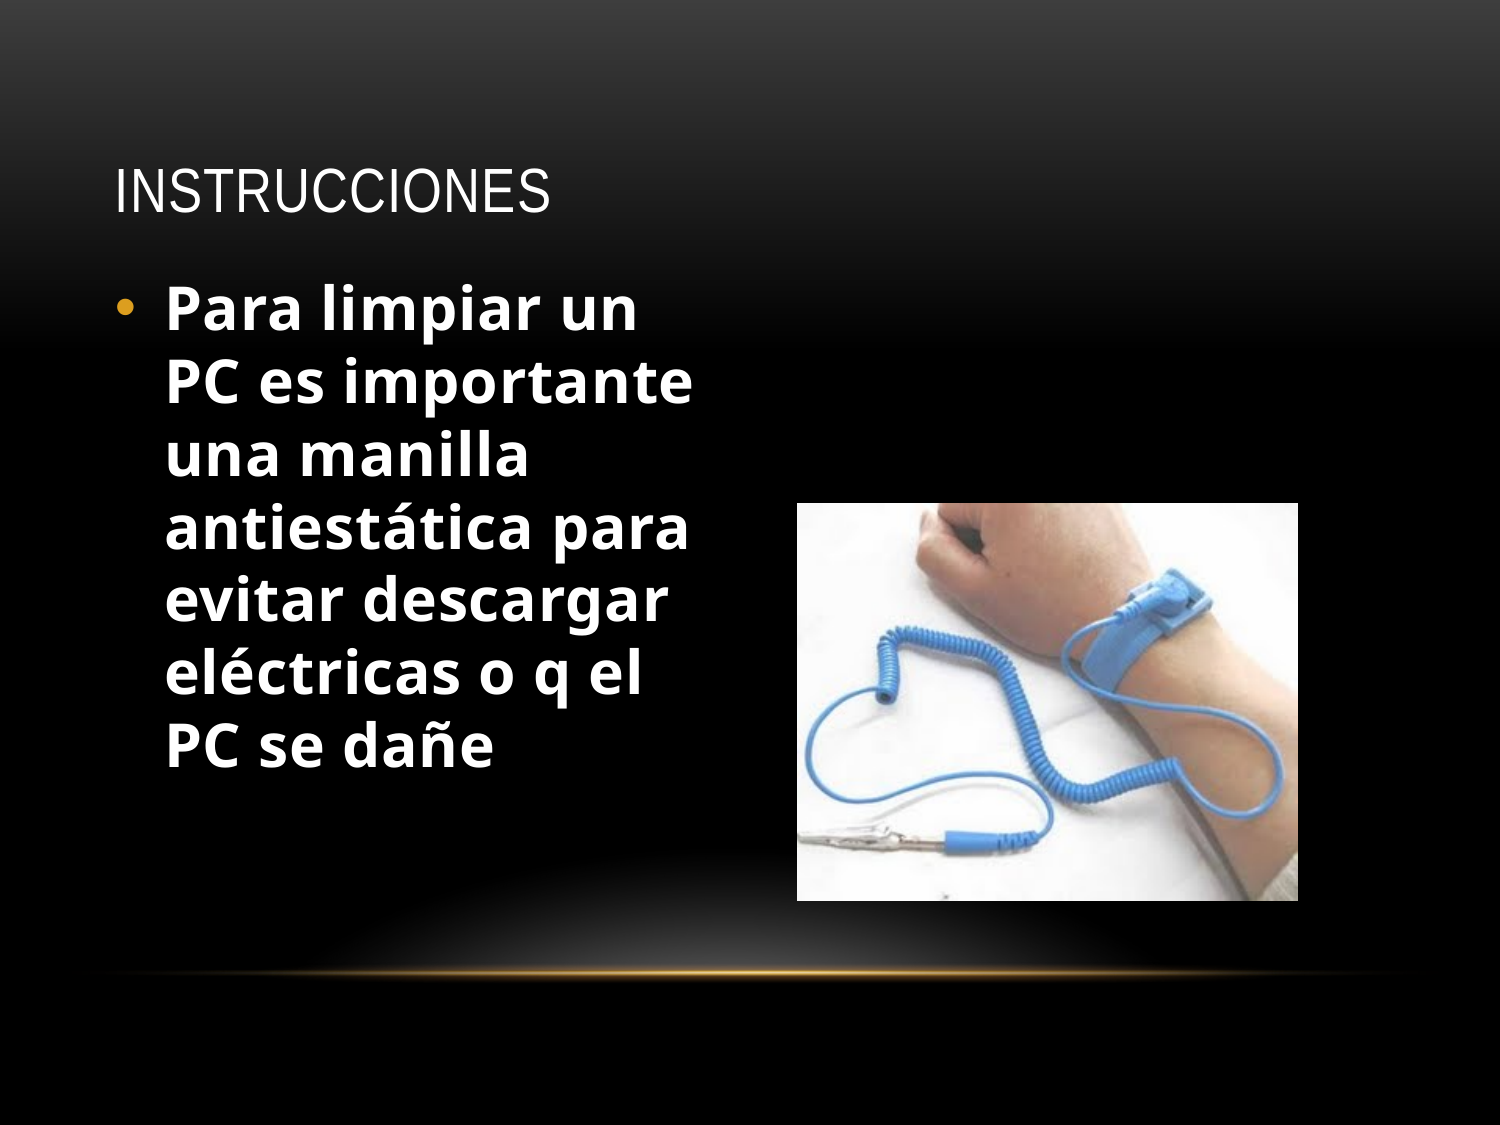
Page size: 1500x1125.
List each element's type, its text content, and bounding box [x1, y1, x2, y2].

list Para limpiar un PC es importante una manilla antiestática para evitar descargar eléctricas o q el PC se dañe [99, 262, 713, 938]
picture [0, 0, 1500, 1125]
title INSTRUCCIONES [99, 45, 1400, 233]
